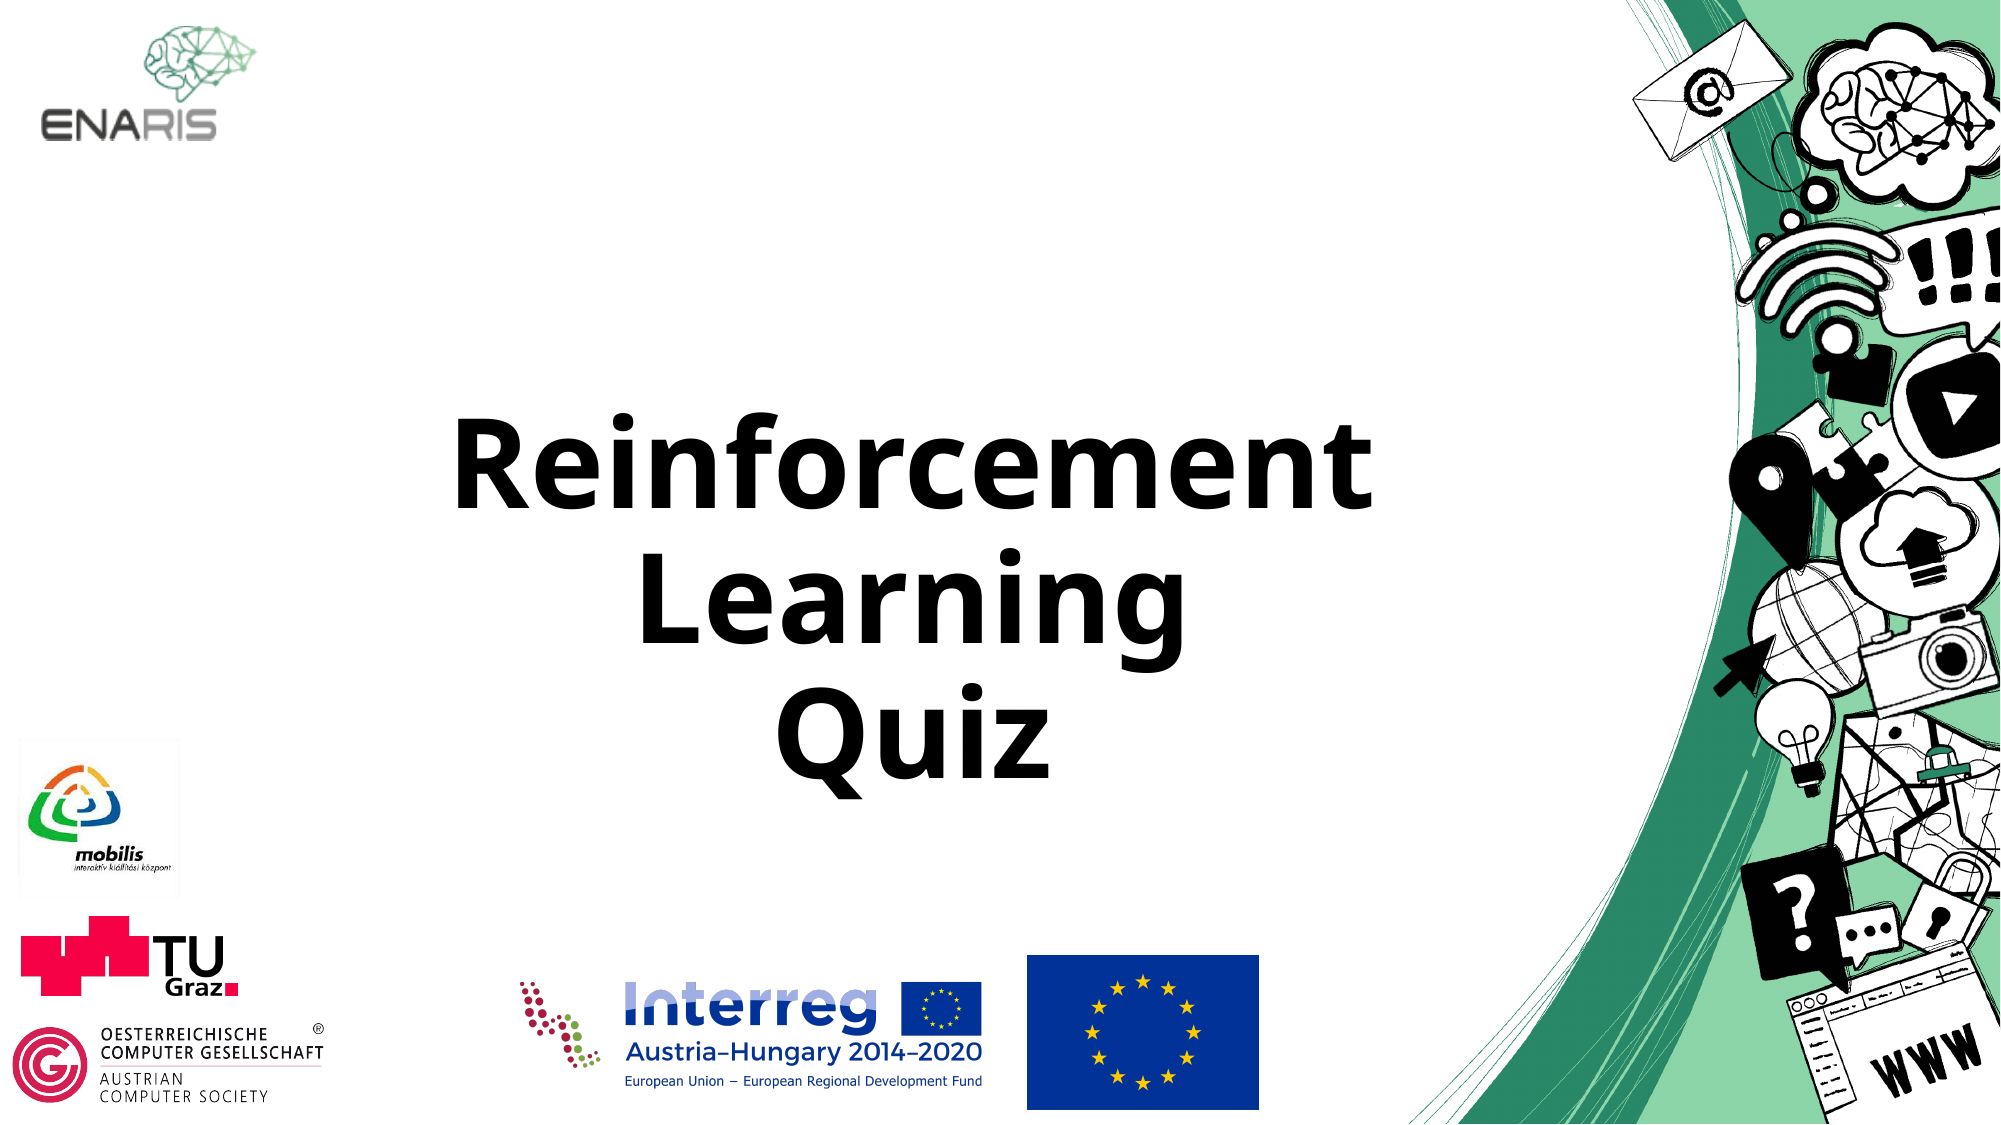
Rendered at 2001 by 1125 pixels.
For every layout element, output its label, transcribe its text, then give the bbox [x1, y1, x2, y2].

picture [414, 0, 2001, 1124]
picture [18, 738, 180, 899]
title Reinforcement Learning Quiz [266, 228, 1559, 814]
picture [41, 26, 258, 141]
picture [12, 1023, 324, 1103]
picture [21, 916, 238, 996]
